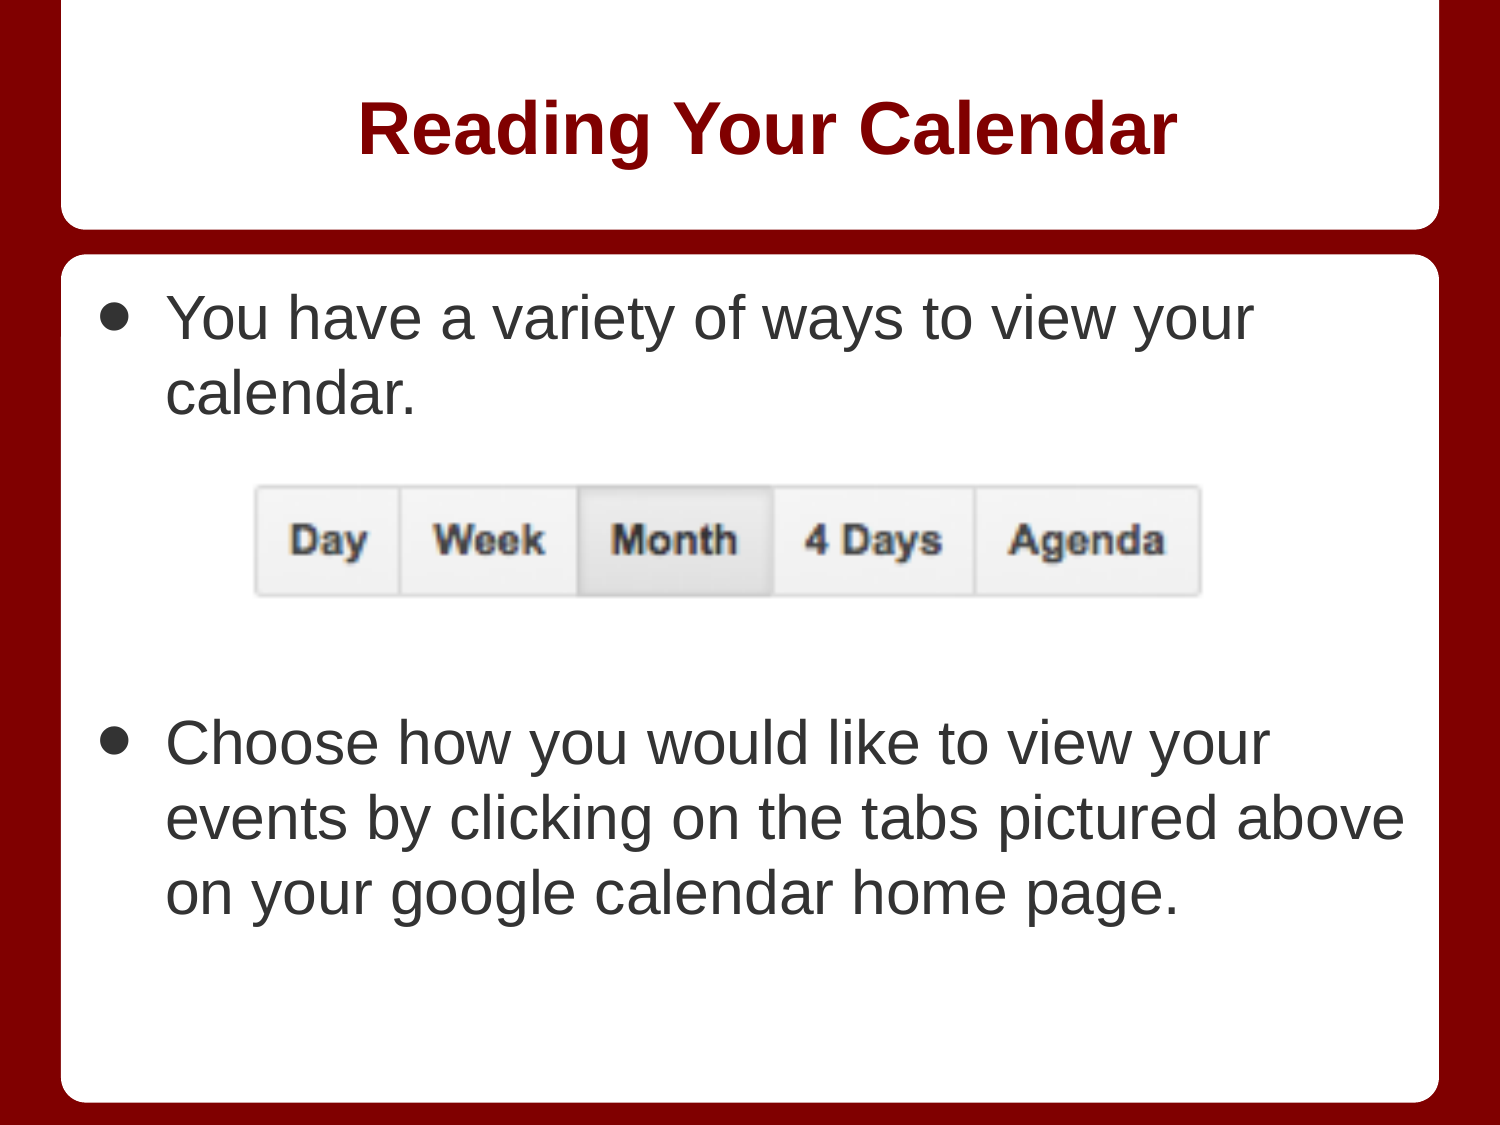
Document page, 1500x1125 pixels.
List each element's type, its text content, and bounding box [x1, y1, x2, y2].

text_box [236, 463, 1219, 622]
list You have a variety of ways to view your calendar. Choose how you would like to view your events by clicking on the tabs pictured above on your google calendar home page. [75, 262, 1425, 1030]
title Reading Your Calendar [75, 15, 1425, 234]
